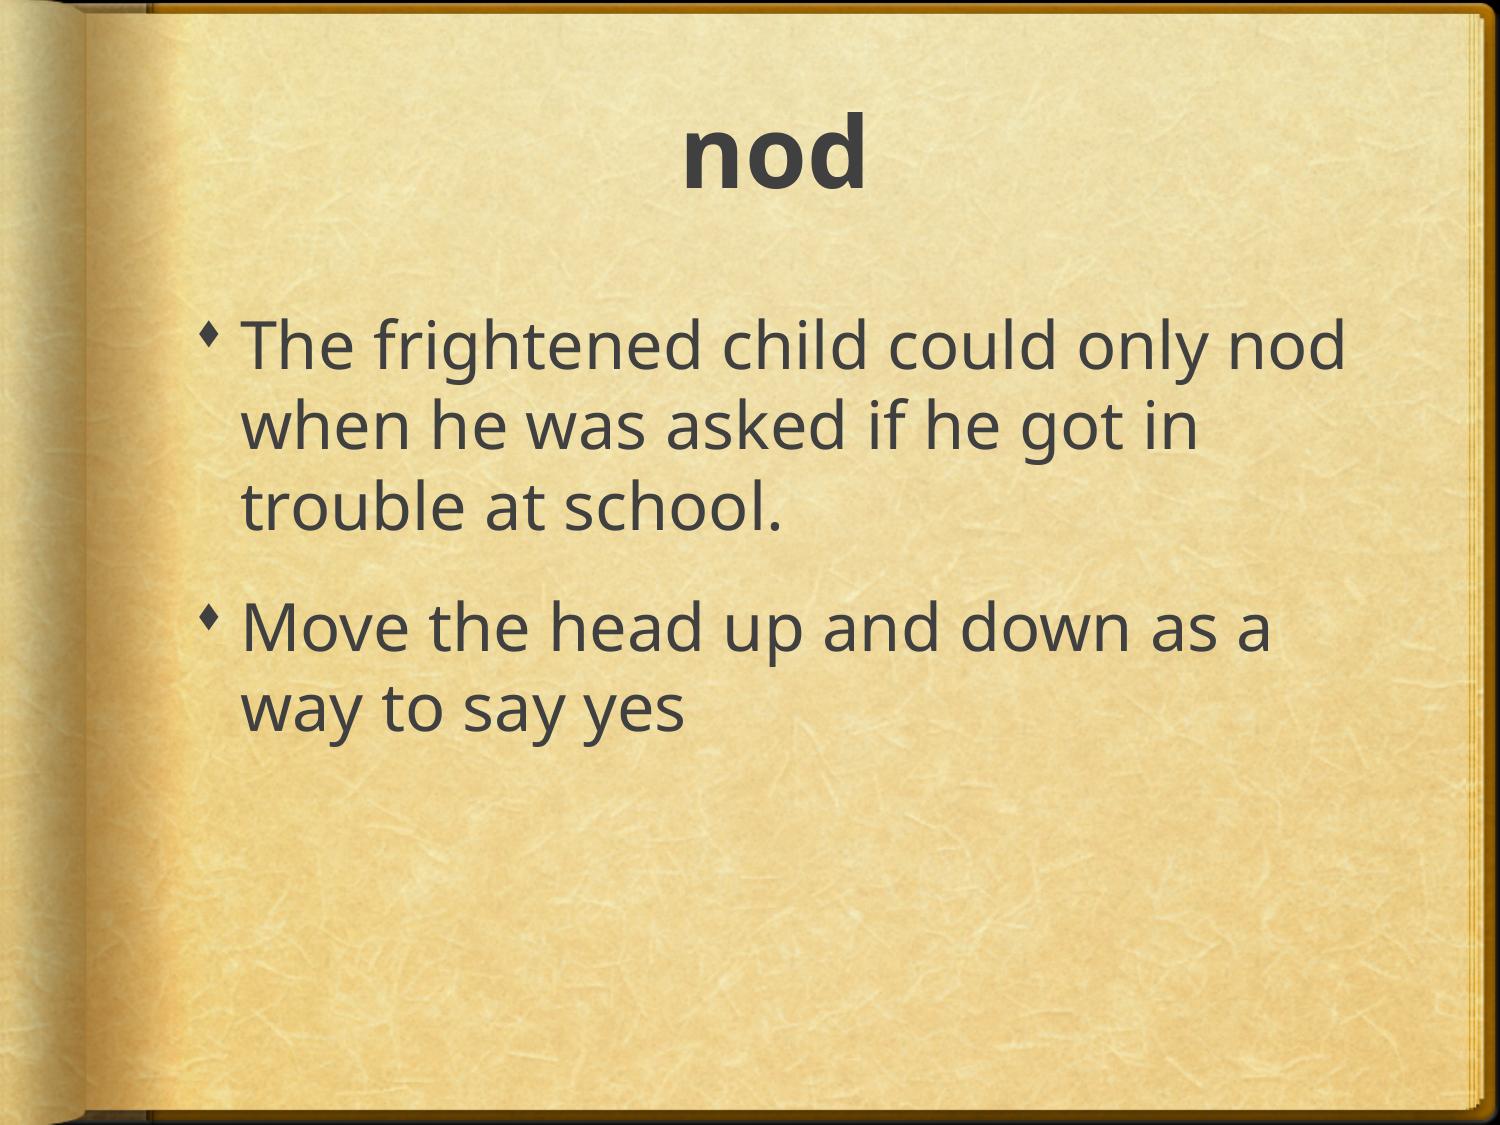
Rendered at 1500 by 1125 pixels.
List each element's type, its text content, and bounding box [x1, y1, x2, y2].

picture [0, 0, 1500, 1125]
title nod [178, 45, 1372, 265]
list The frightened child could only nod when he was asked if he got in trouble at school. Move the head up and down as a way to say yes [178, 295, 1372, 1005]
